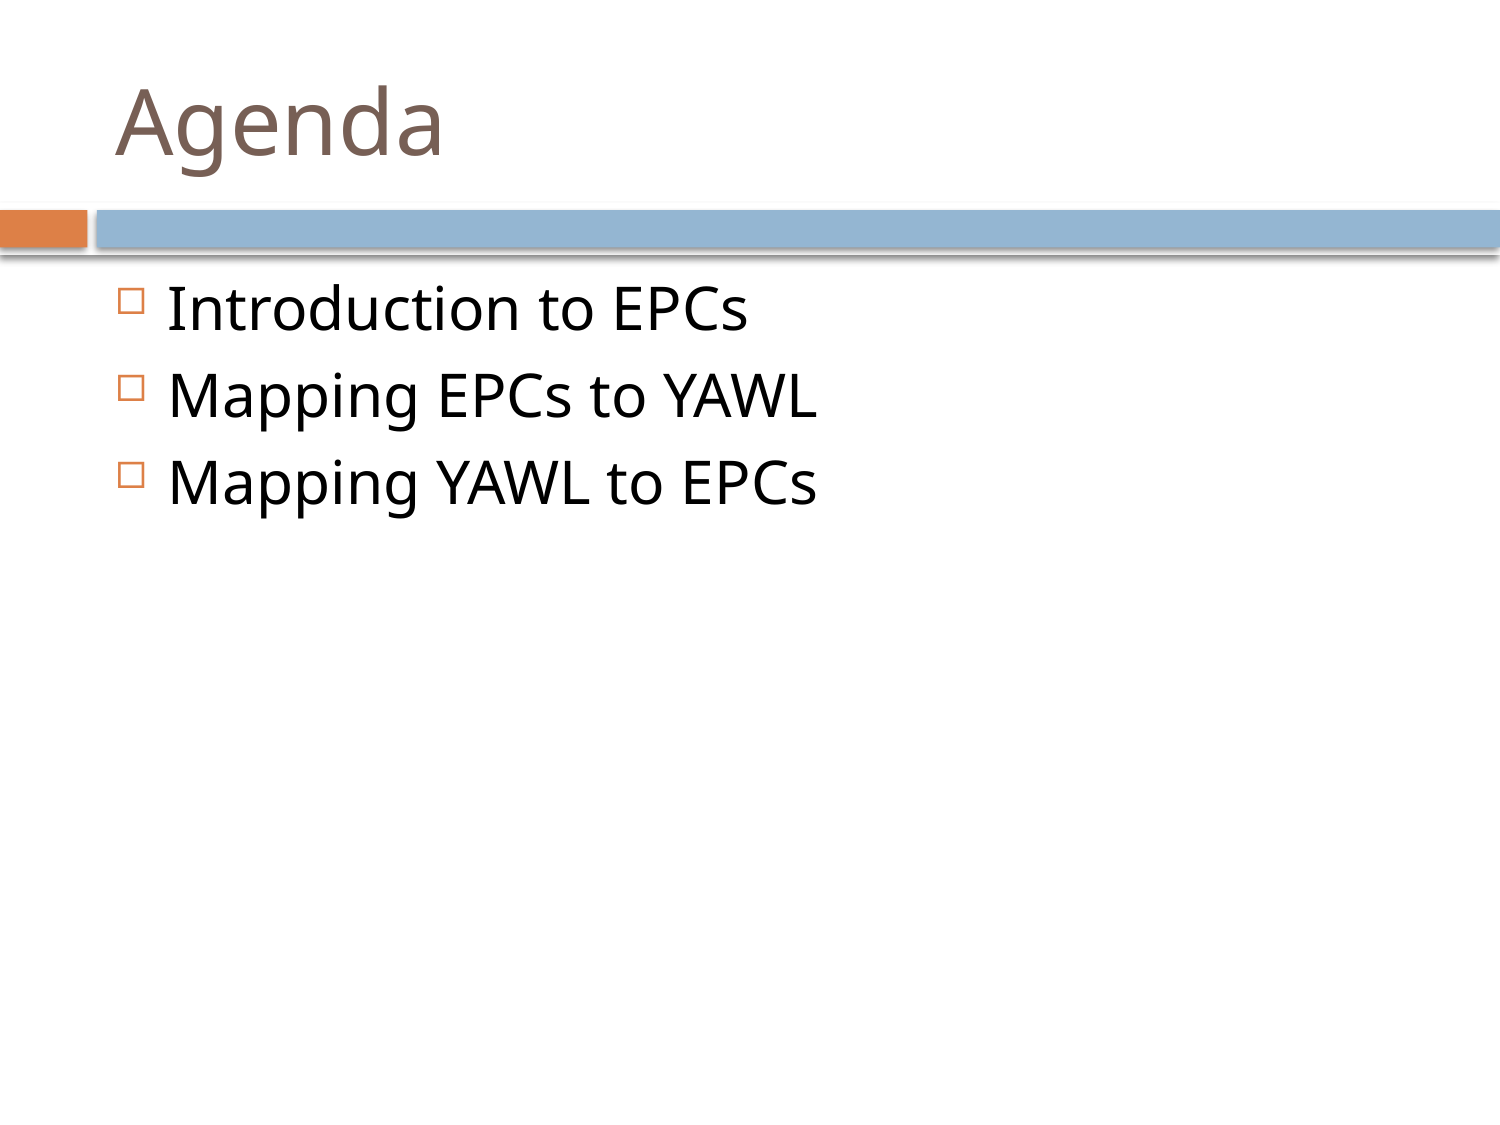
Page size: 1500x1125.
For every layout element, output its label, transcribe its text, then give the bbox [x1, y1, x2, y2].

title Agenda [100, 37, 1438, 200]
list Introduction to EPCs Mapping EPCs to YAWL Mapping YAWL to EPCs [100, 262, 1438, 1000]
